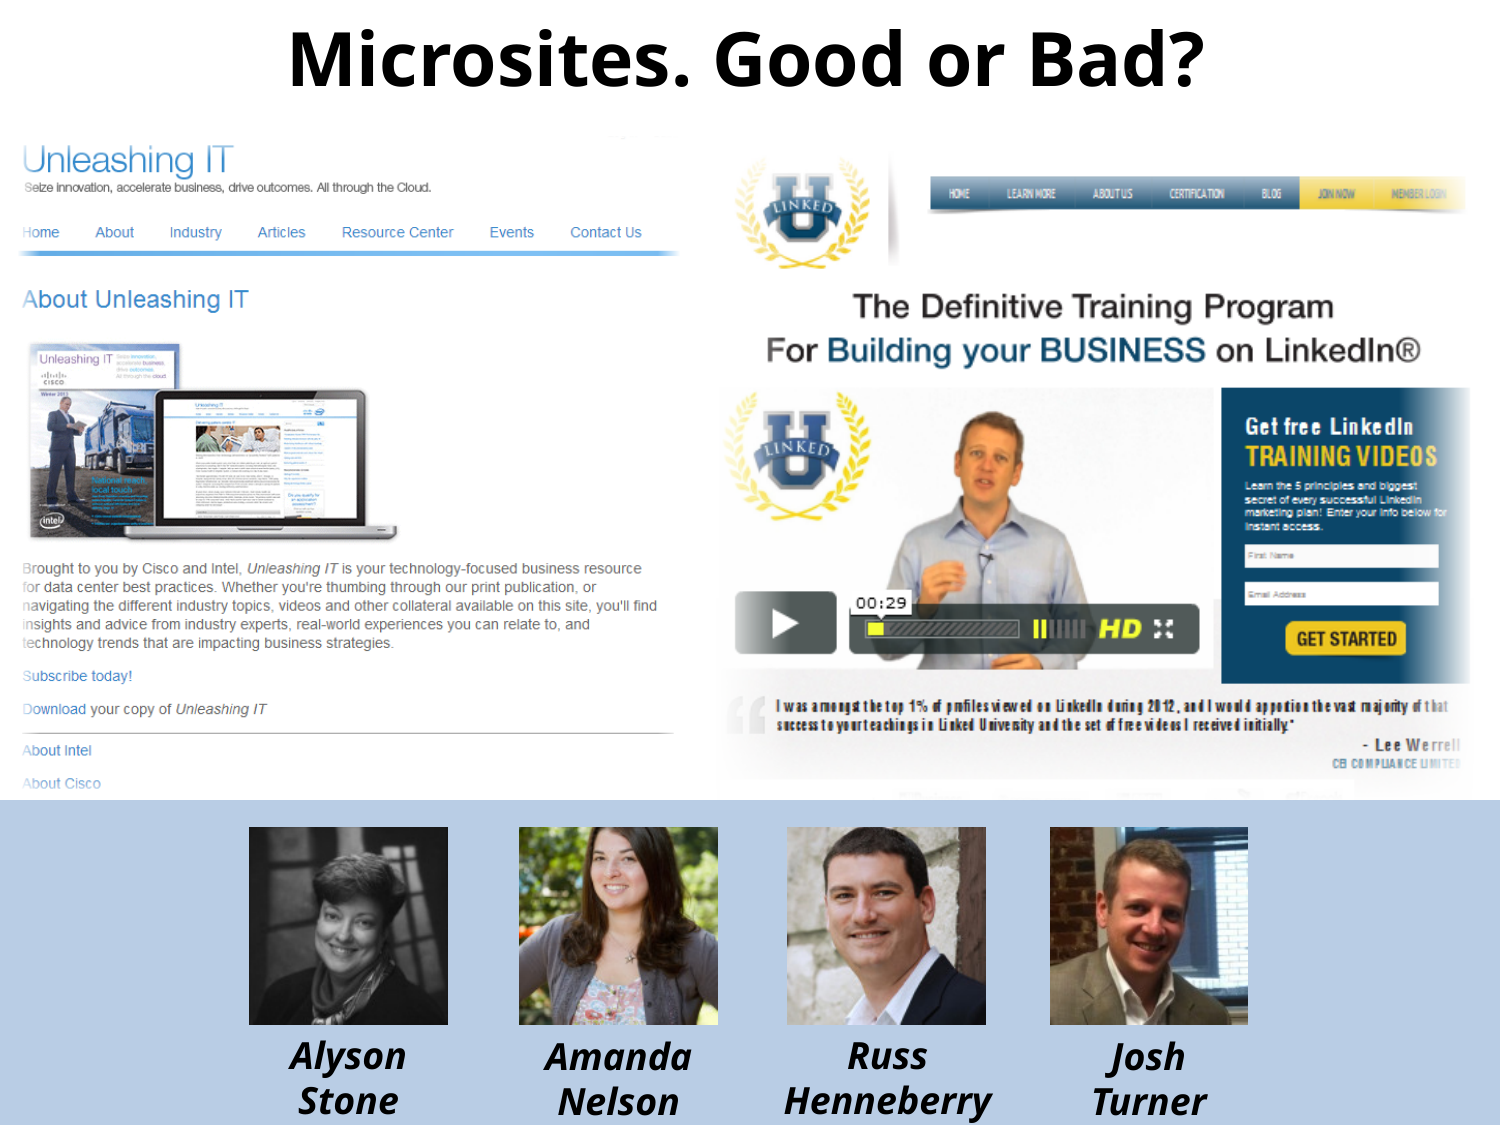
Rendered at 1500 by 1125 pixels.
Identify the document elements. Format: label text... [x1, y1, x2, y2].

text_box Microsites. Good or Bad? [16, 4, 1475, 110]
picture [17, 135, 681, 801]
picture [1049, 826, 1248, 1026]
text_box Alyson Stone [249, 1032, 448, 1125]
text_box [0, 798, 1500, 1125]
picture [249, 826, 448, 1026]
picture [715, 150, 1476, 803]
text_box Russ Henneberry [762, 1024, 1013, 1125]
text_box Josh Turner [1049, 1032, 1248, 1125]
text_box Amanda Nelson [519, 1032, 718, 1125]
picture [787, 826, 986, 1026]
picture [519, 826, 718, 1026]
